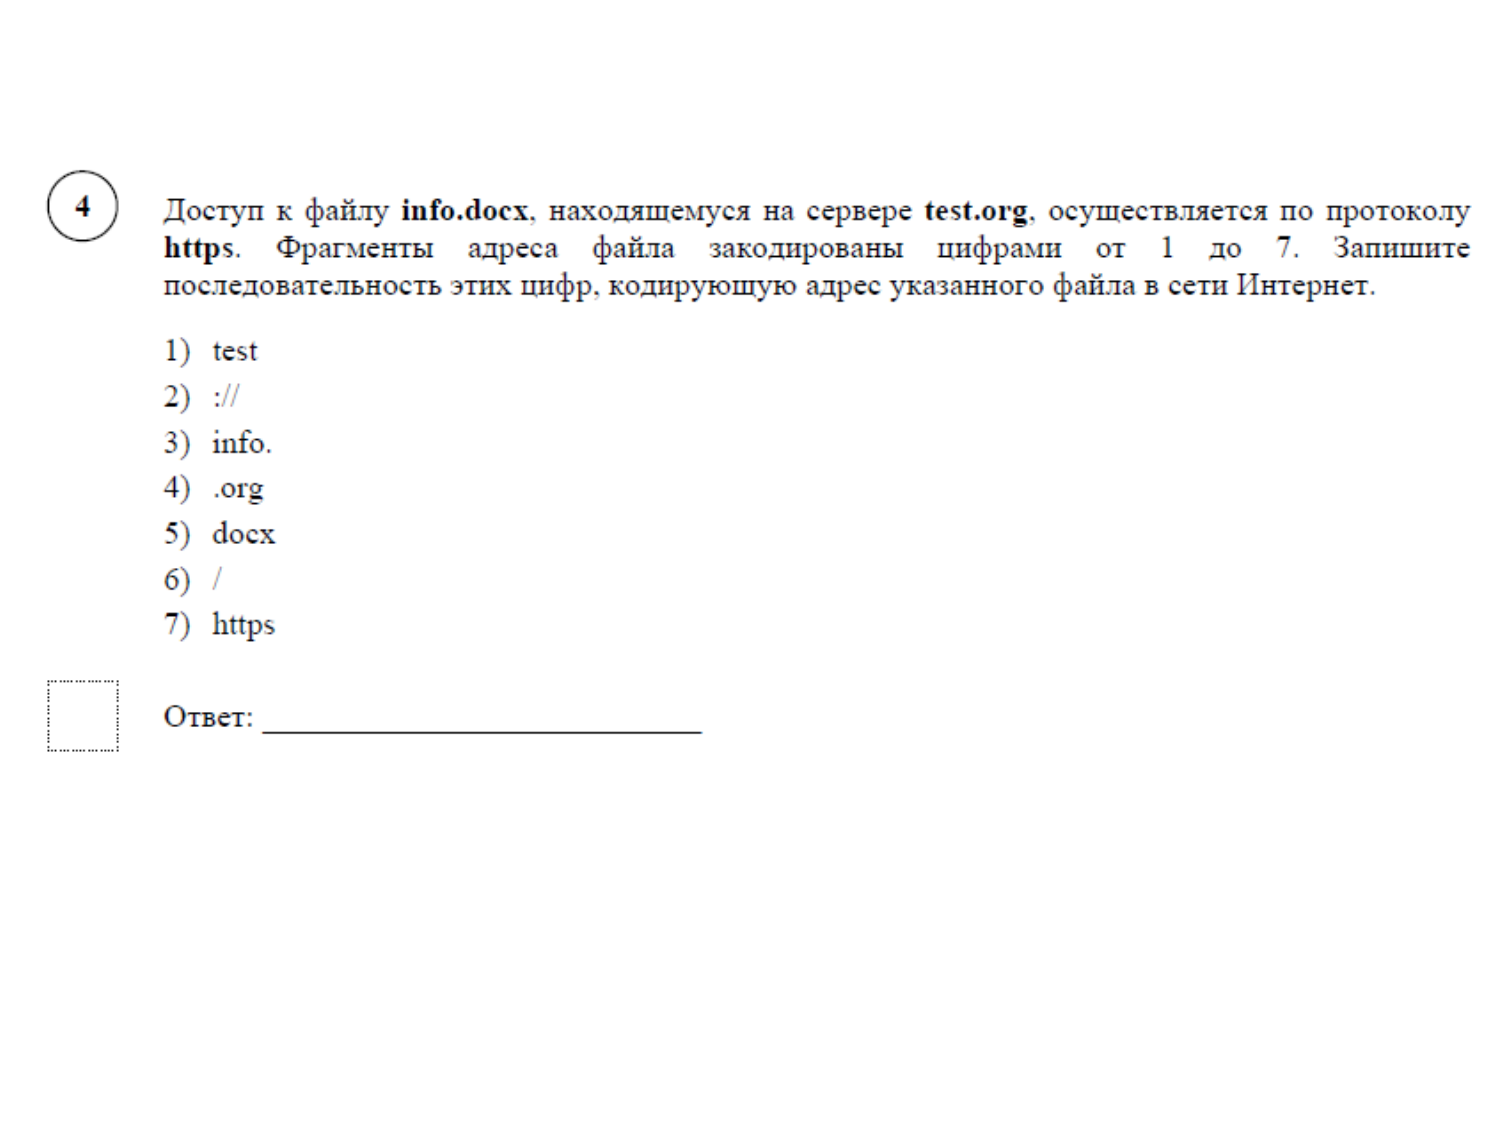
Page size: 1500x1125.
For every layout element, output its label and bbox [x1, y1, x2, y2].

picture [0, 160, 1495, 776]
